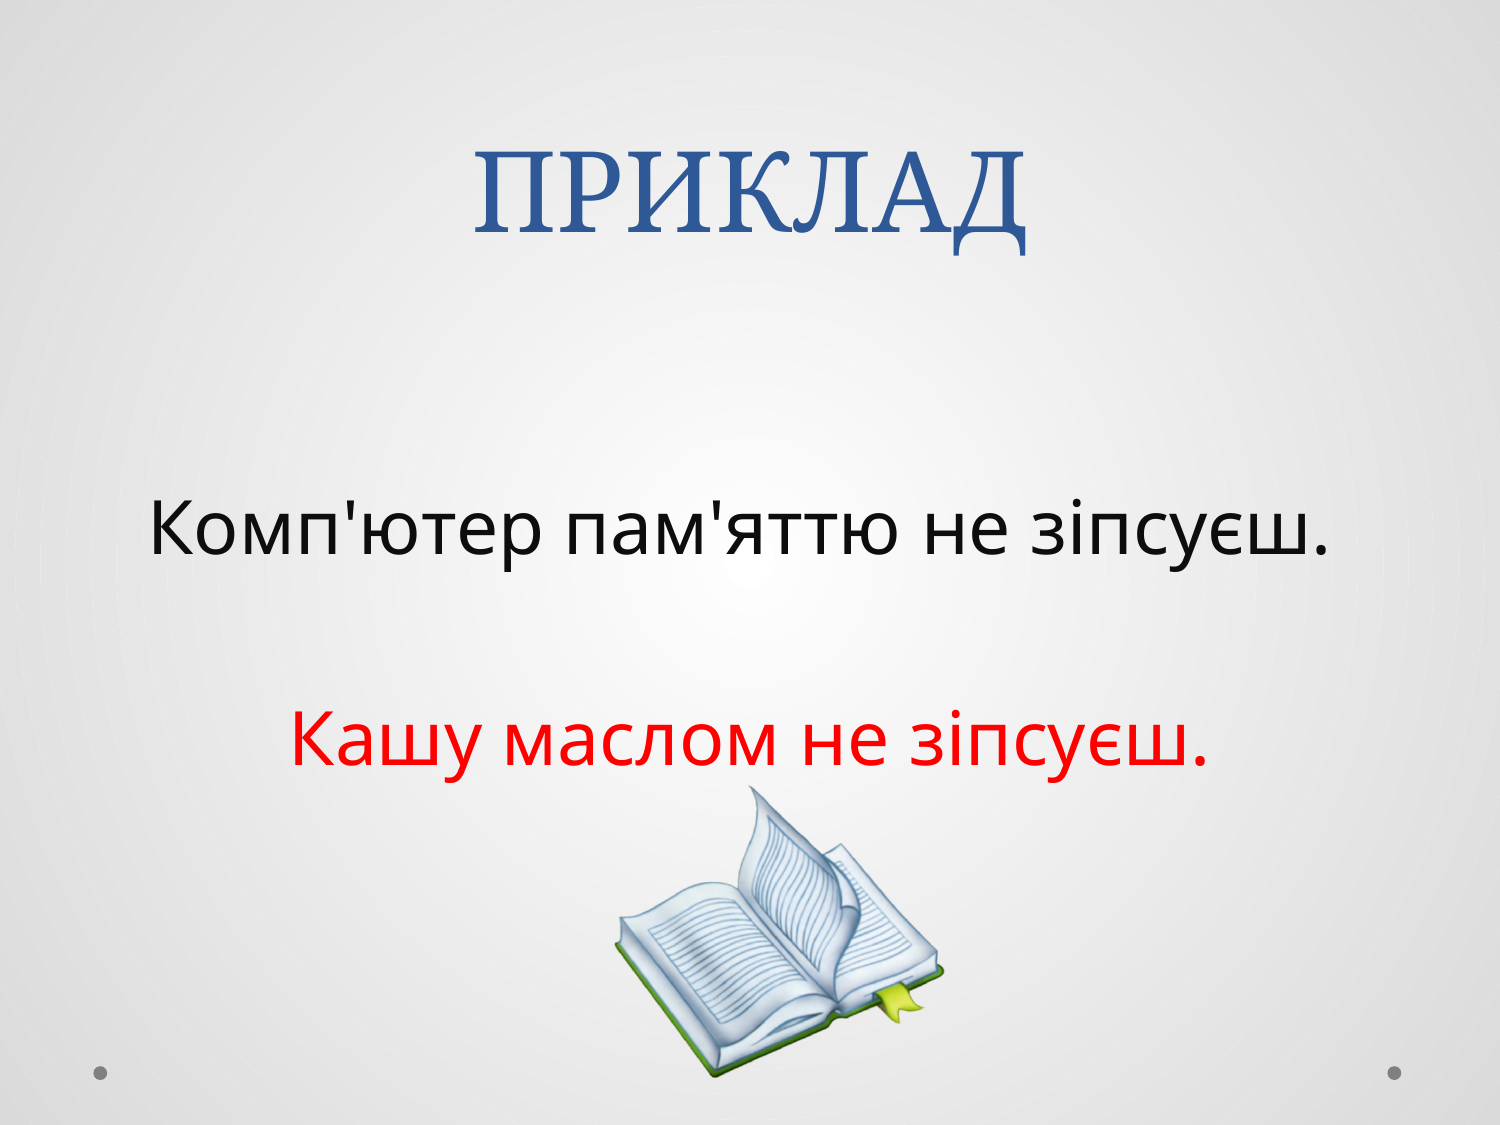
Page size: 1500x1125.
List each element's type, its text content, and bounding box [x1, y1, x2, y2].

title ПРИКЛАД [75, 0, 1425, 262]
list Комп'ютер пам'яттю не зіпсуєш. Кашу маслом не зіпсуєш. [75, 262, 1425, 1005]
picture [607, 777, 957, 1086]
